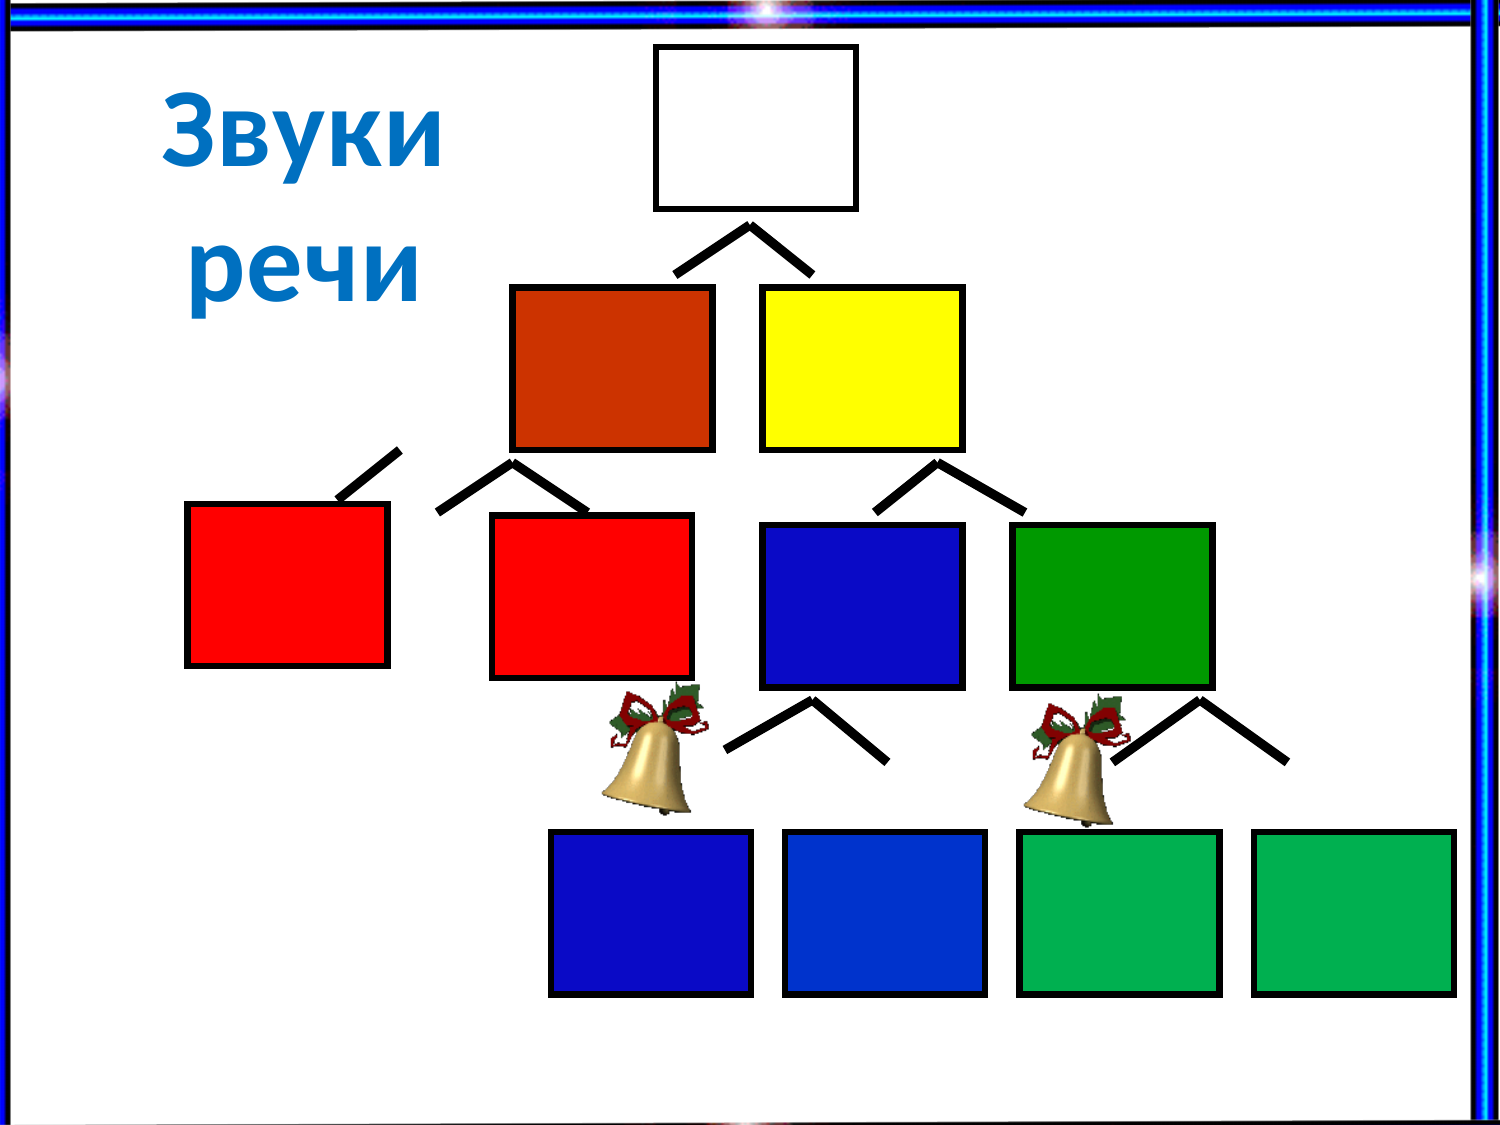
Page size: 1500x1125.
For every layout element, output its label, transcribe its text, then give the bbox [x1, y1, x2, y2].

text_box [187, 503, 388, 667]
picture [597, 679, 715, 821]
text_box [1012, 524, 1213, 552]
picture [1019, 691, 1136, 832]
text_box Звуки речи [58, 46, 551, 332]
text_box [762, 593, 963, 688]
text_box [762, 287, 963, 450]
text_box [656, 46, 857, 210]
text_box [1012, 593, 1213, 688]
picture [0, 0, 1500, 1125]
text_box [1253, 831, 1454, 995]
text_box [512, 287, 713, 353]
text_box [762, 524, 963, 552]
text_box [785, 831, 986, 995]
text_box [550, 831, 751, 995]
text_box [512, 395, 713, 450]
text_box [1019, 831, 1220, 995]
text_box [492, 515, 693, 679]
